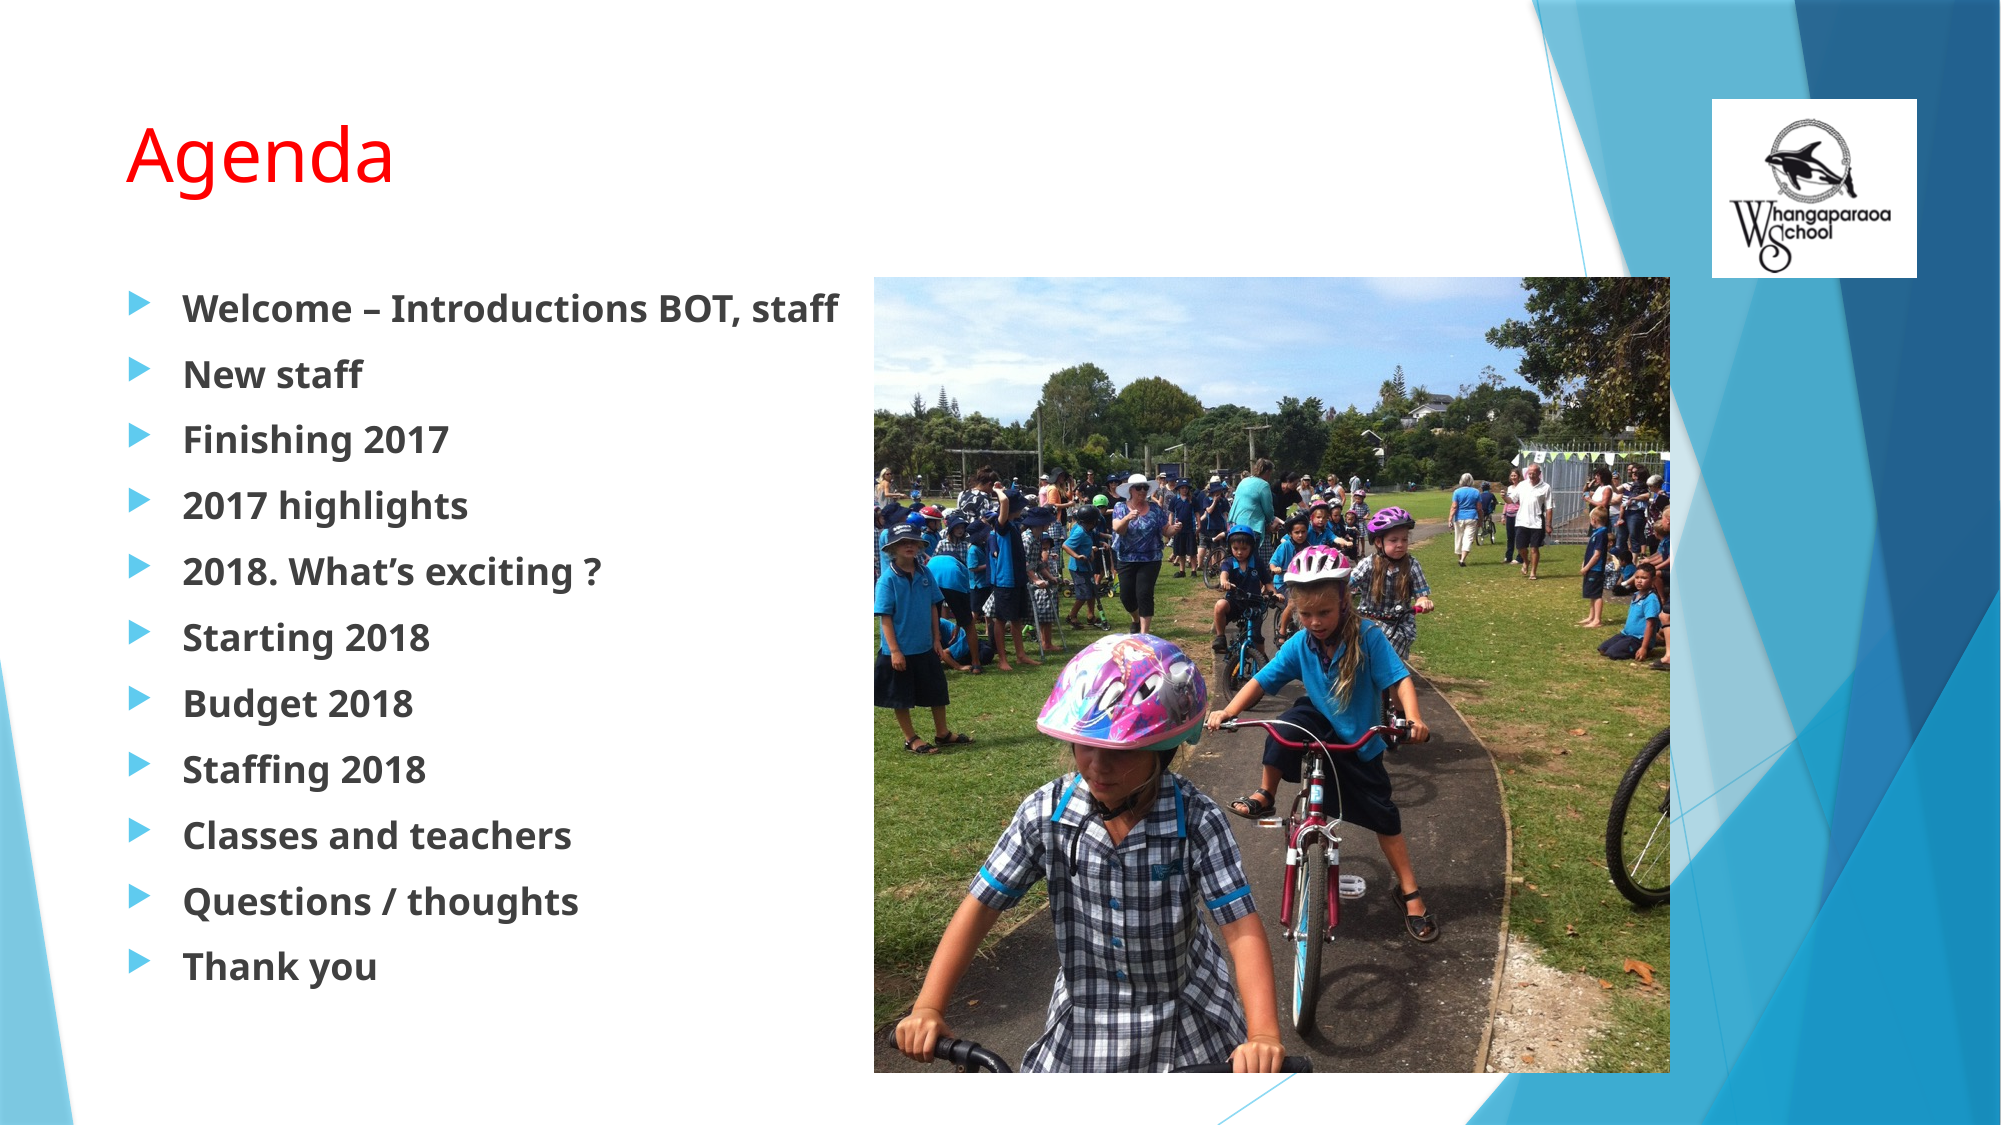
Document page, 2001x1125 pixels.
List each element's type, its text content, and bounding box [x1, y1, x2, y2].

list Welcome – Introductions BOT, staff New staff Finishing 2017 2017 highlights 2018. What’s exciting ? Starting 2018 Budget 2018 Staffing 2018 Classes and teachers Questions / thoughts Thank you [111, 277, 1153, 1084]
picture [1712, 99, 1917, 278]
picture [874, 276, 1670, 1073]
title Agenda [111, 99, 1522, 277]
